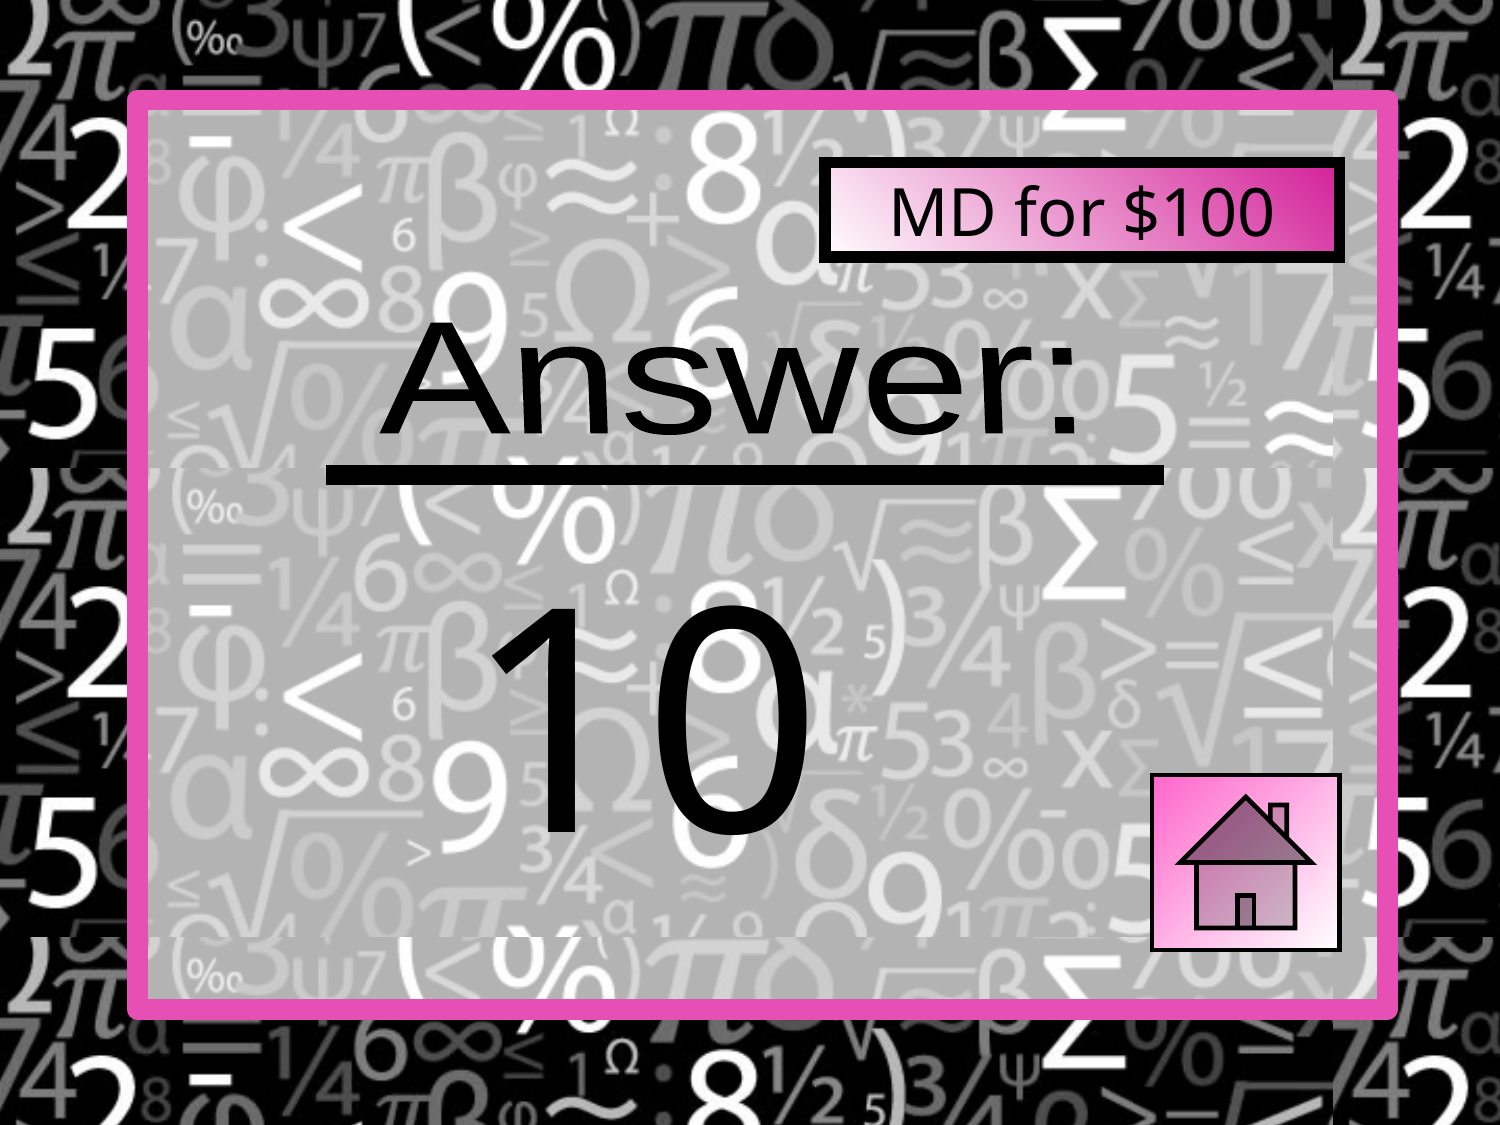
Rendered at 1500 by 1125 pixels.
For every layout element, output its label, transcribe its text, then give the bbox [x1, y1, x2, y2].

text_box [1152, 774, 1340, 950]
picture [0, 0, 1500, 1125]
text_box 10 [450, 512, 950, 903]
text_box MD for $100 [825, 162, 1340, 258]
text_box [135, 98, 1390, 1012]
